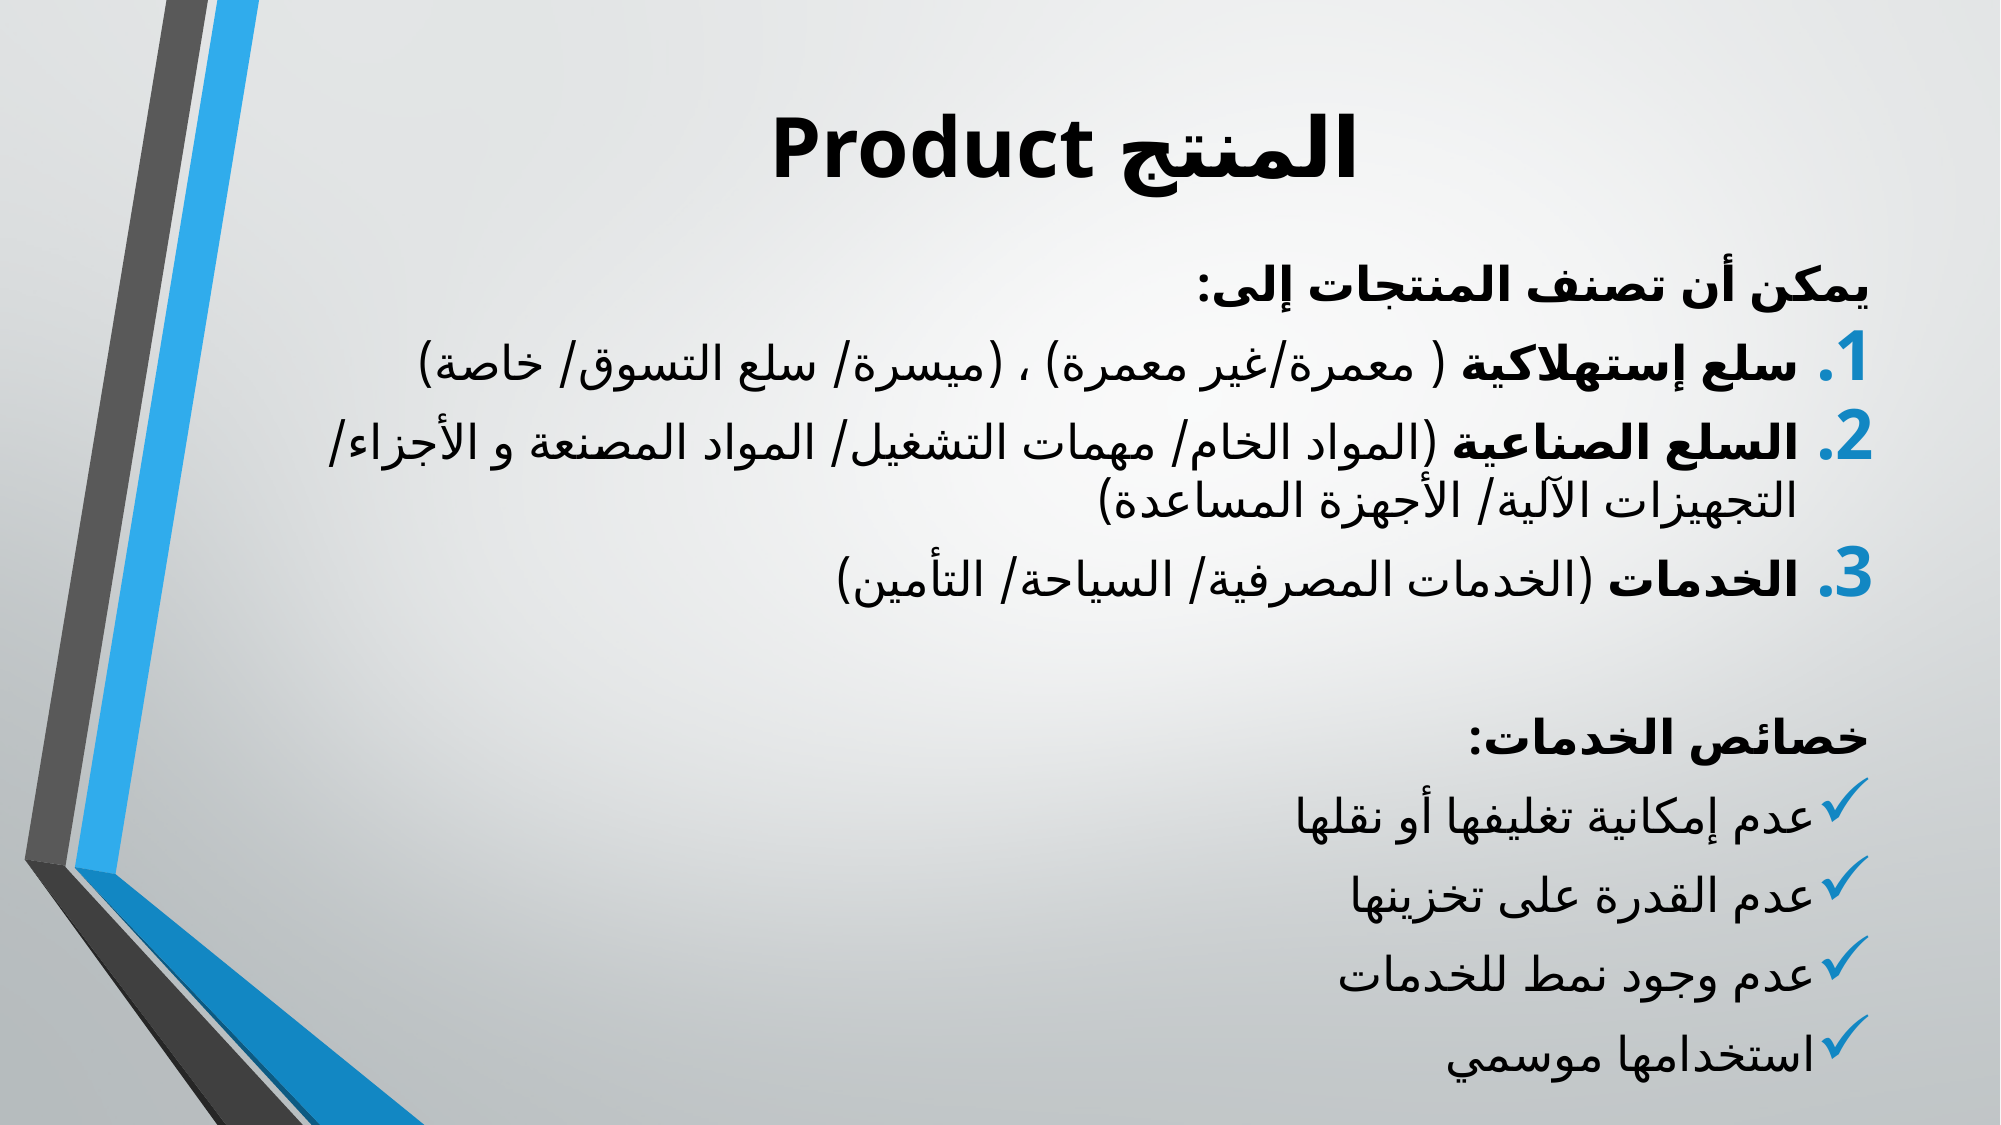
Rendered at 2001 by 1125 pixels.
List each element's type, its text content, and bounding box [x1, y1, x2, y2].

list يمكن أن تصنف المنتجات إلى: سلع إستهلاكية ( معمرة/غير معمرة) ، (ميسرة/ سلع التسوق/ خاصة) السلع الصناعية (المواد الخام/ مهمات التشغيل/ المواد المصنعة و الأجزاء/ التجهيزات الآلية/ الأجهزة المساعدة) الخدمات (الخدمات المصرفية/ السياحة/ التأمين) خصائص الخدمات: عدم إمكانية تغليفها أو نقلها عدم القدرة على تخزينها عدم وجود نمط للخدمات استخدامها موسمي [243, 243, 1887, 1091]
title المنتج Product [243, 0, 1887, 243]
